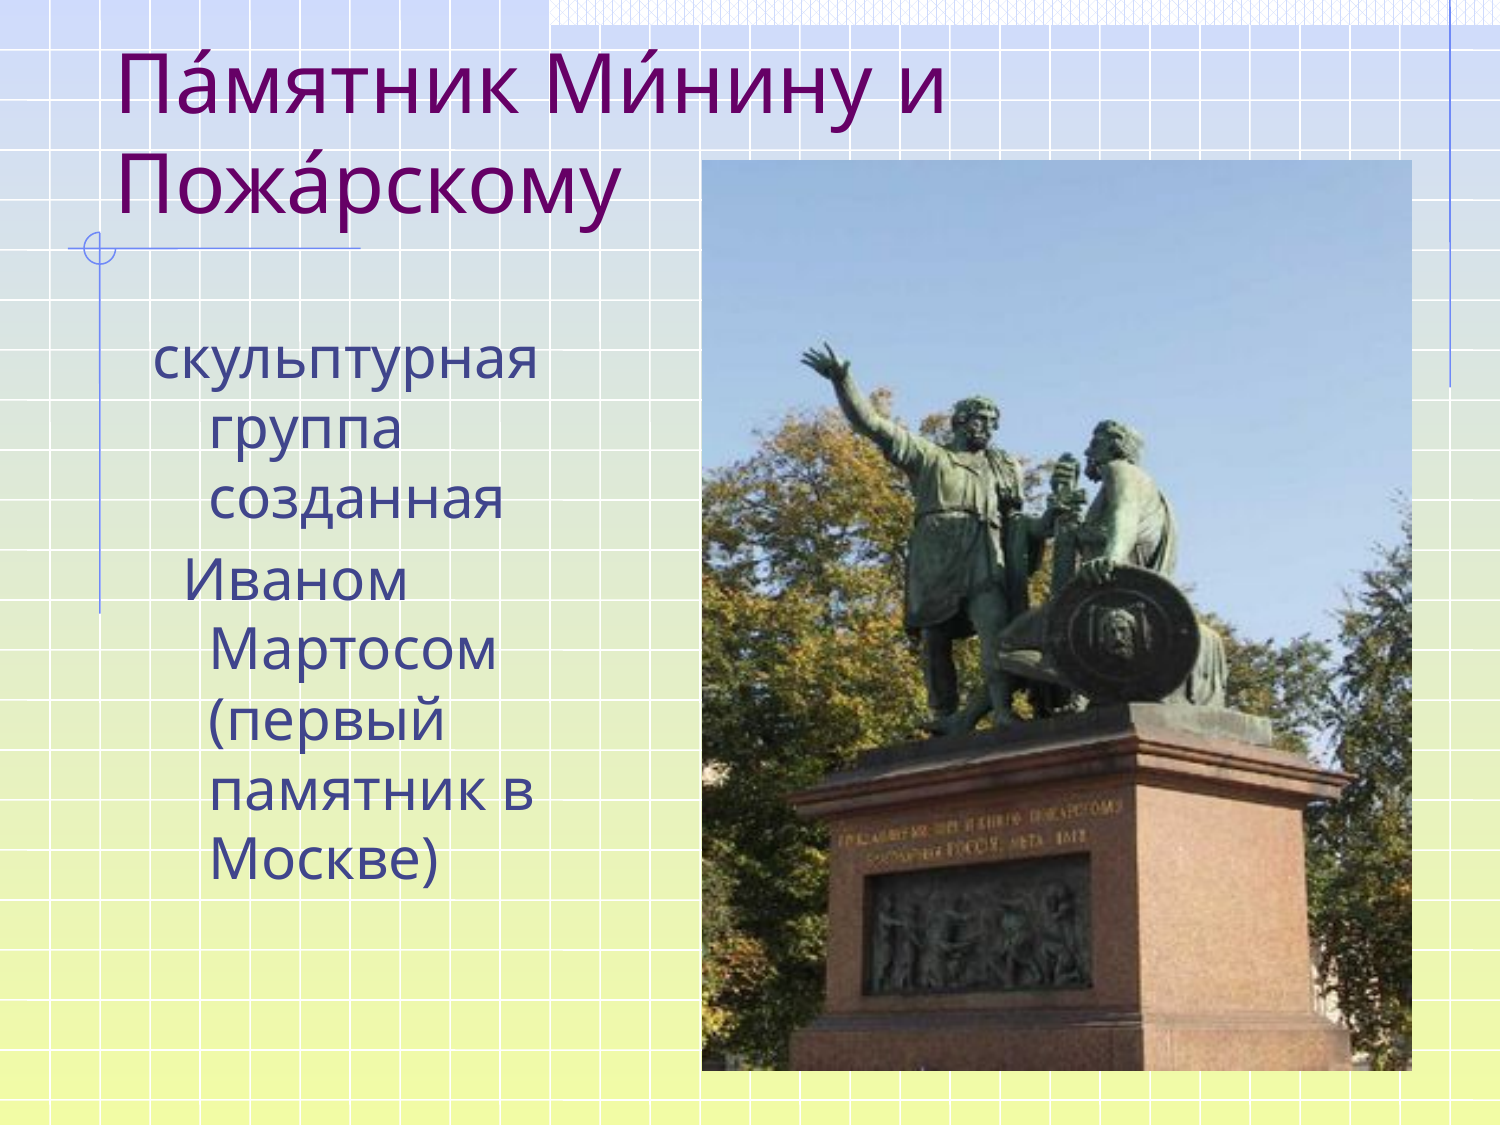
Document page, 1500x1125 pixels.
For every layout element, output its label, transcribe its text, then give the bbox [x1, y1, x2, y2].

list скульптурная группа созданная Иваном Мартосом (первый памятник в Москве) [137, 312, 680, 988]
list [702, 160, 1412, 1071]
title Па́мятник Ми́нину и Пожа́рскому [99, 49, 1376, 238]
